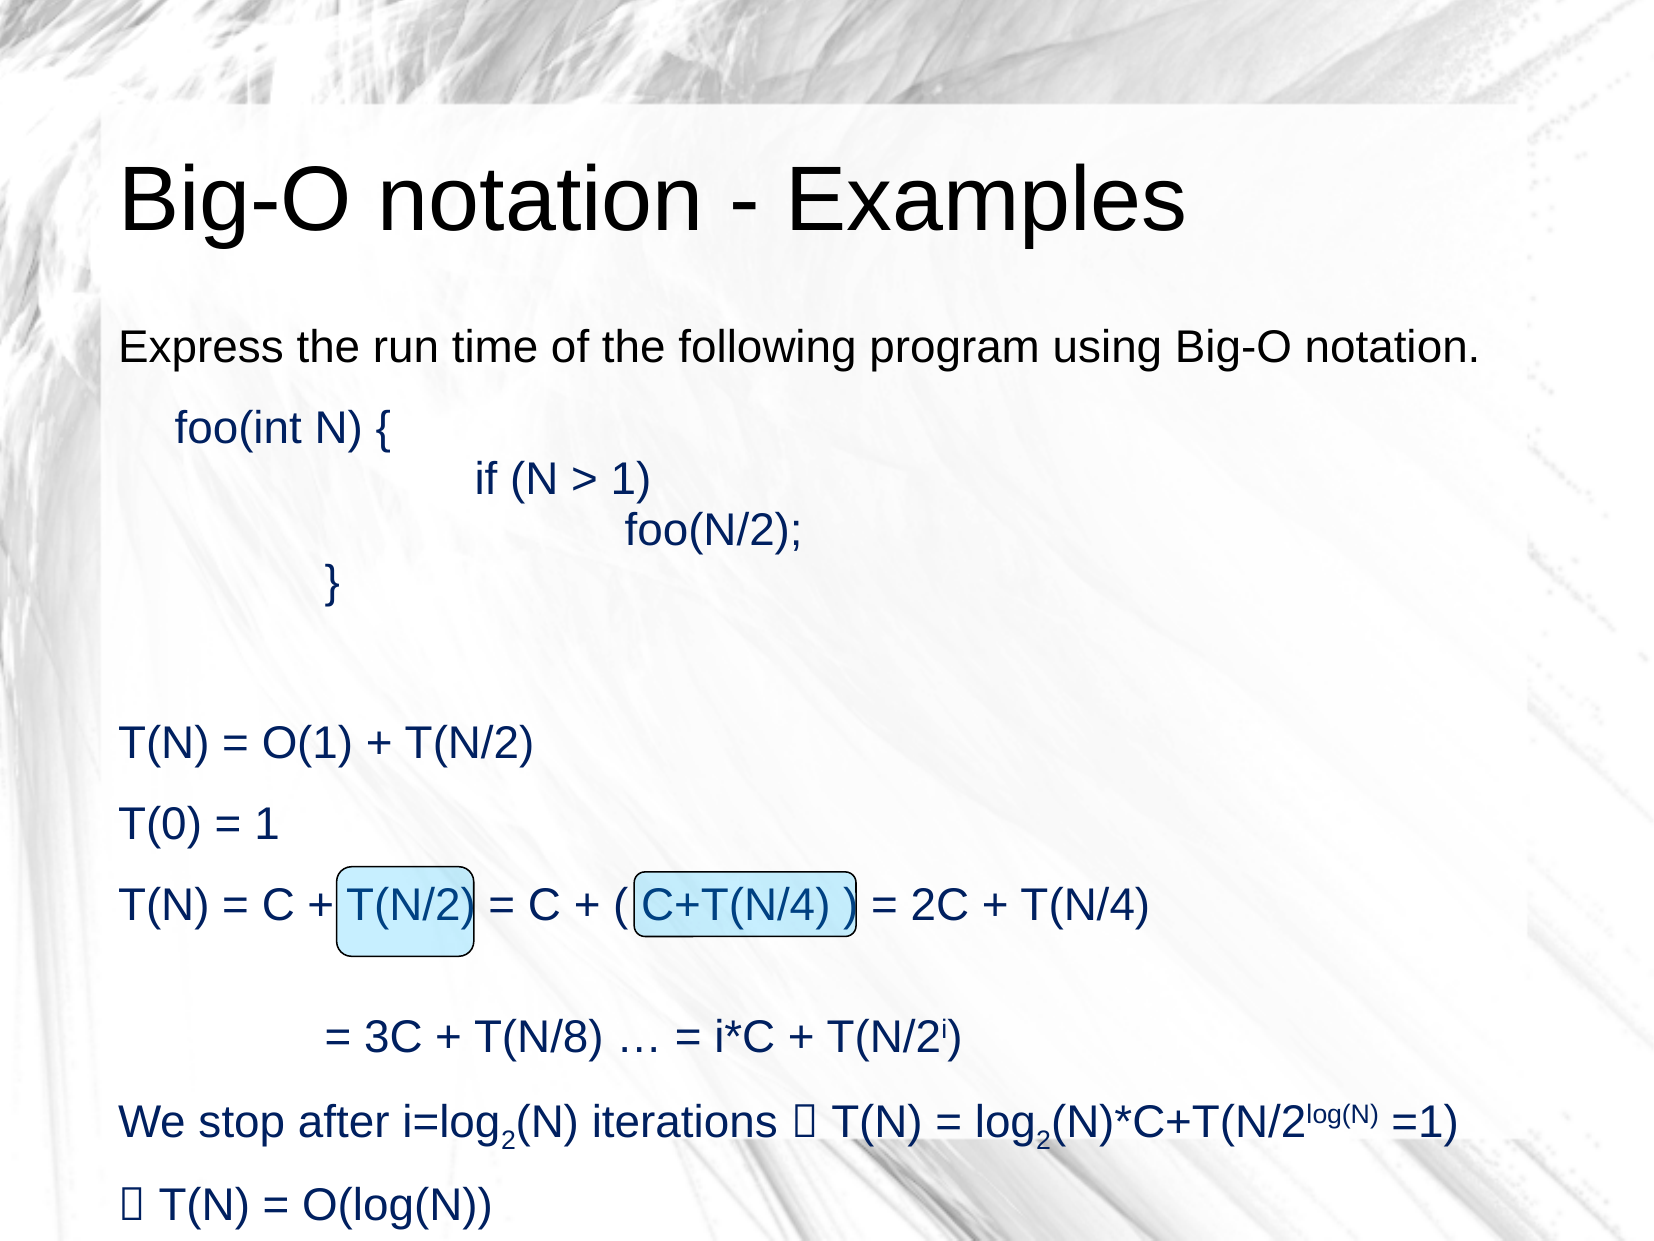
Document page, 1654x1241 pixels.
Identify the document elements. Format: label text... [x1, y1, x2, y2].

text_box [634, 871, 857, 937]
text_box [336, 866, 474, 957]
picture [0, 0, 1654, 1241]
list Express the run time of the following program using Big-O notation. foo(int N) { if (N > 1) foo(N/2); } T(N) = O(1) + T(N/2) T(0) = 1 T(N) = C + T(N/2) = C + ( C+T(N/4) ) = 2C + T(N/4) = 3C + T(N/8) … = i*C + T(N/2i) We stop after i=log2(N) iterations  T(N) = log2(N)*C+T(N/2log(N) =1)  T(N) = O(log(N)) [118, 319, 1571, 1109]
title Big-O notation - Examples [118, 112, 1506, 281]
